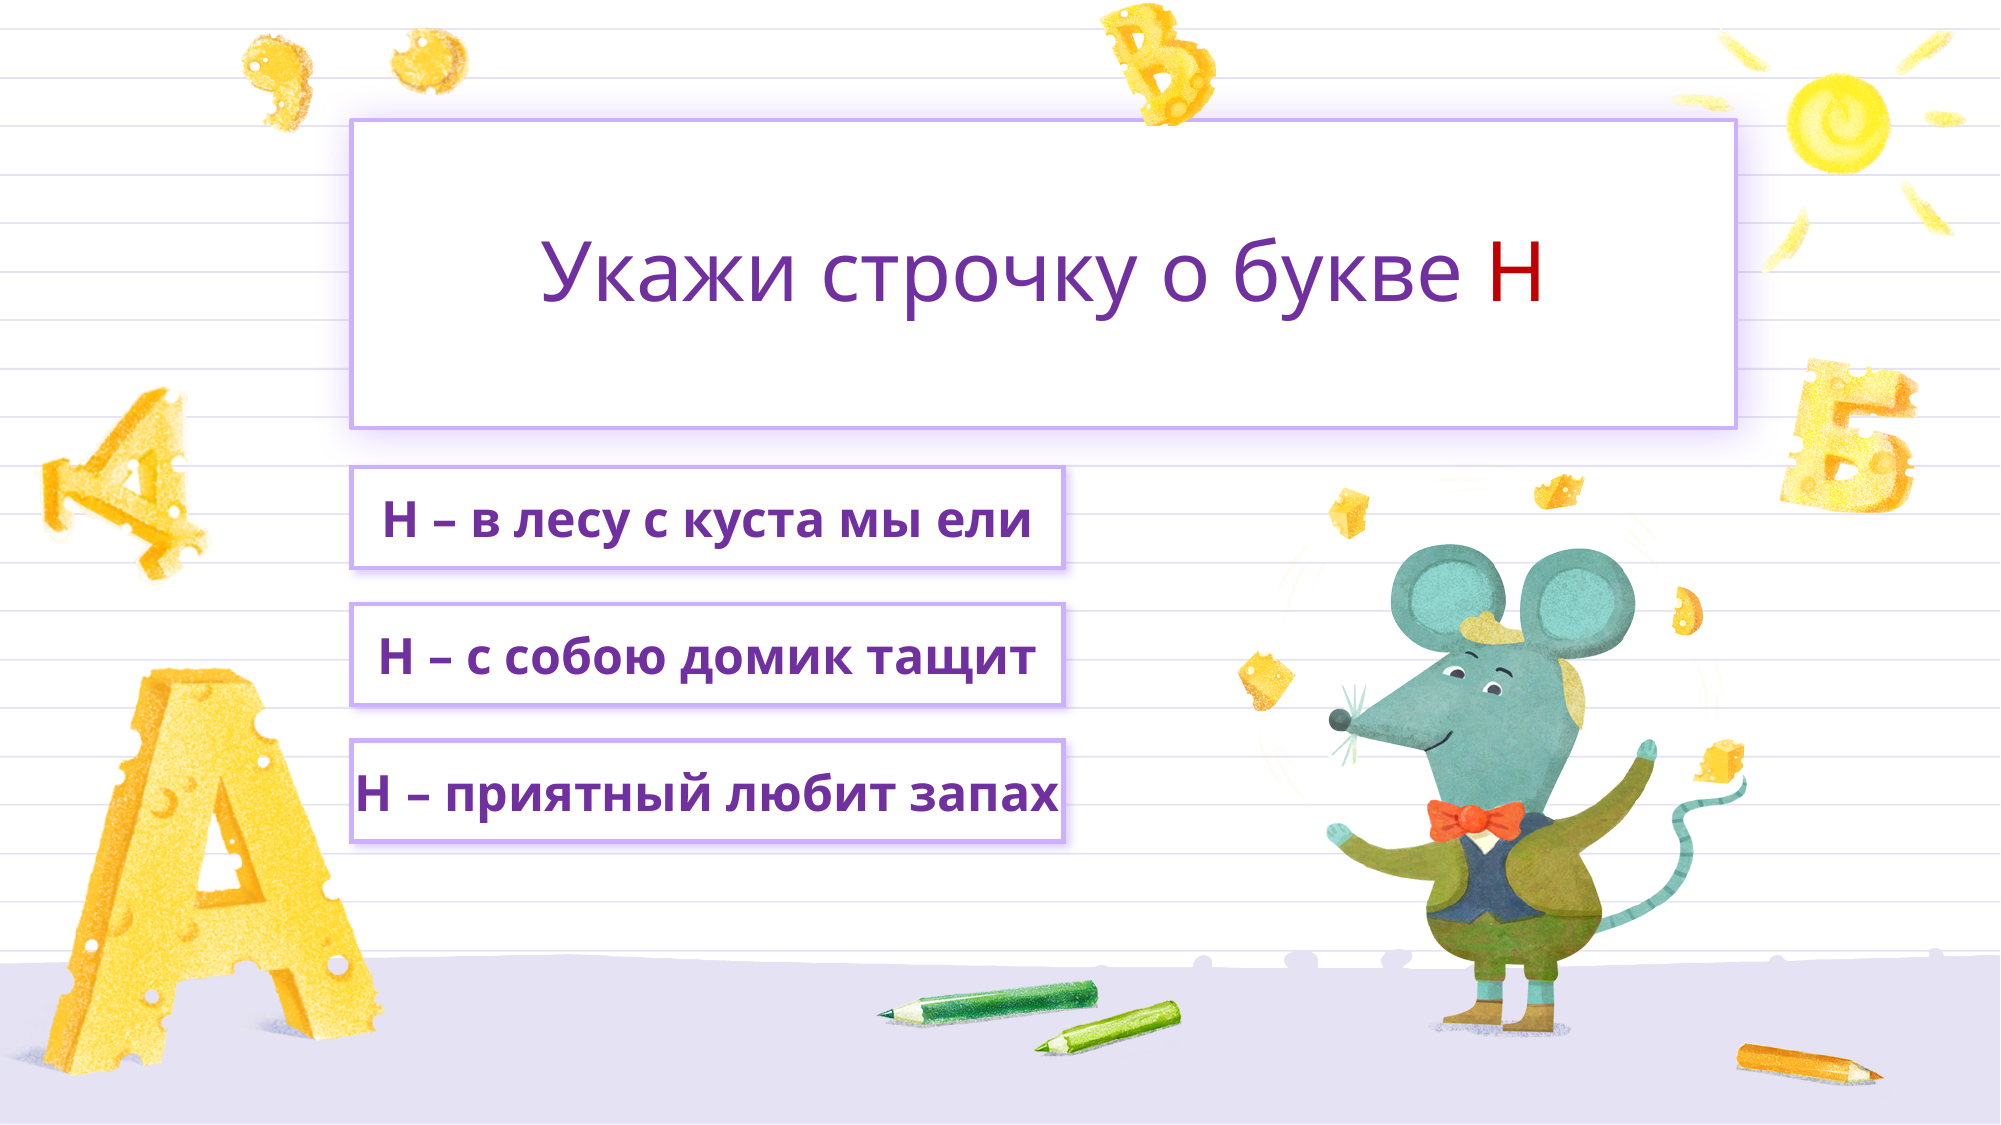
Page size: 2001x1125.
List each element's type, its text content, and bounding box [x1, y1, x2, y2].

text_box Н – приятный любит запах [388, 740, 1065, 843]
title Укажи строчку о букве Н [348, 117, 1739, 431]
picture [240, 33, 313, 133]
picture [31, 386, 212, 588]
text_box Н – с собою домик тащит [351, 603, 1065, 706]
picture [1779, 357, 1919, 513]
picture [1098, 3, 1216, 126]
picture [0, 667, 388, 1077]
picture [876, 462, 1891, 1101]
picture [1671, 26, 1967, 274]
picture [389, 26, 470, 95]
text_box Н – в лесу с куста мы ели [351, 466, 1065, 569]
